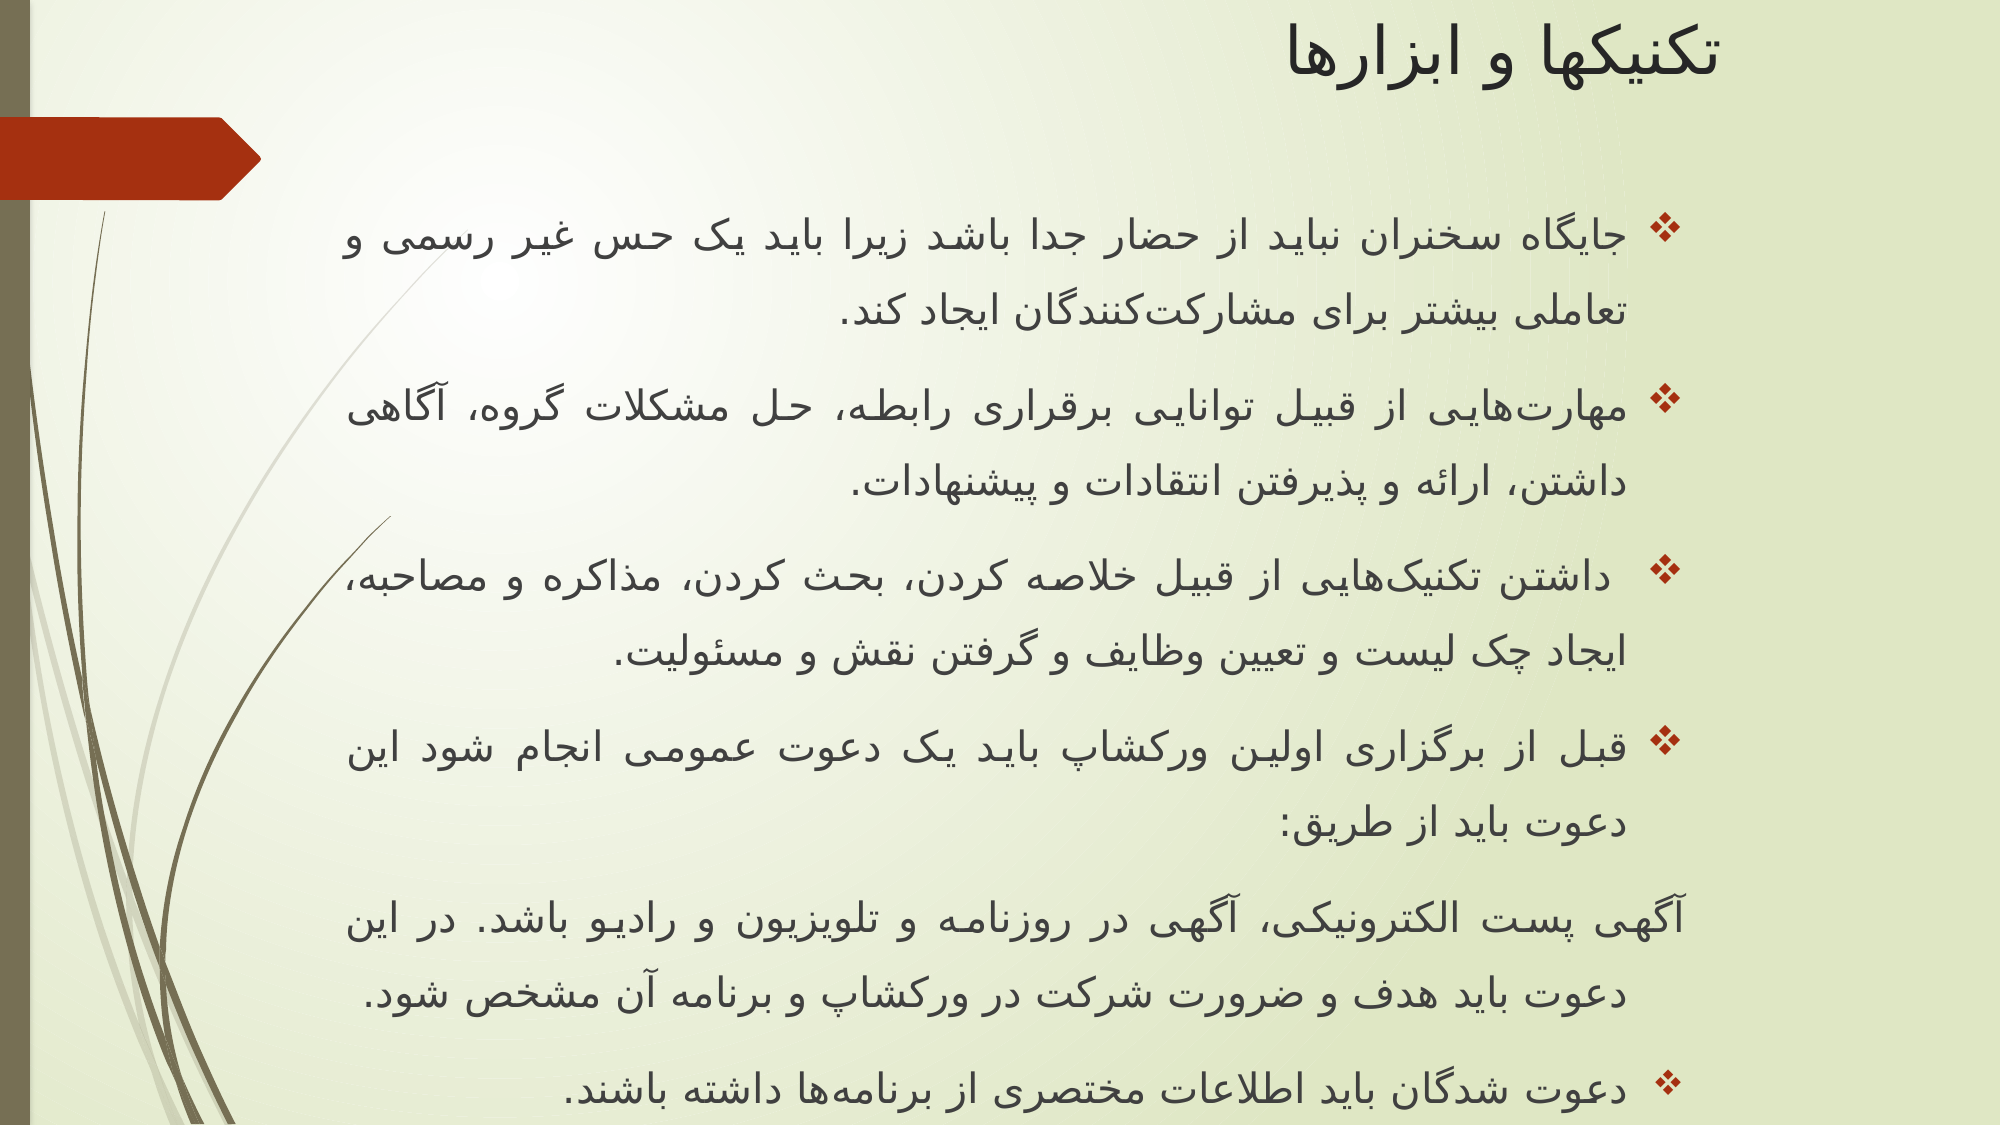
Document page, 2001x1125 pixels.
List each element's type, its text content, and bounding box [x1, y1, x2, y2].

list جایگاه سخنران نباید از حضار جدا باشد زیرا باید یک حس غیر رسمی و تعاملی بیشتر برای مشارکت‌کنندگان ایجاد کند. مهارت‌هایی از قبیل توانایی برقراری رابطه، حل مشکلات گروه، آگاهی داشتن، ارائه و پذیرفتن انتقادات و پیشنهادات. داشتن تکنیک‌هایی از قبیل خلاصه کردن، بحث کردن، مذاکره و مصاحبه، ایجاد چک لیست و تعیین وظایف و گرفتن نقش و مسئولیت. قبل از برگزاری اولین ورکشاپ باید یک دعوت عمومی انجام شود این دعوت باید از طریق: آگهی پست الکترونیکی، آگهی در روزنامه و تلویزیون و رادیو باشد. در این دعوت باید هدف و ضرورت شرکت در ورکشاپ و برنامه آن مشخص شود. دعوت شدگان باید اطلاعات مختصری از برنامه‌ها داشته باشند. ورکشاپ باید شامل اسلاید، تصویربرداری و فیلمبرداری باشد. [324, 174, 1700, 1100]
title تکنیکها و ابزارها [1224, 0, 1738, 138]
